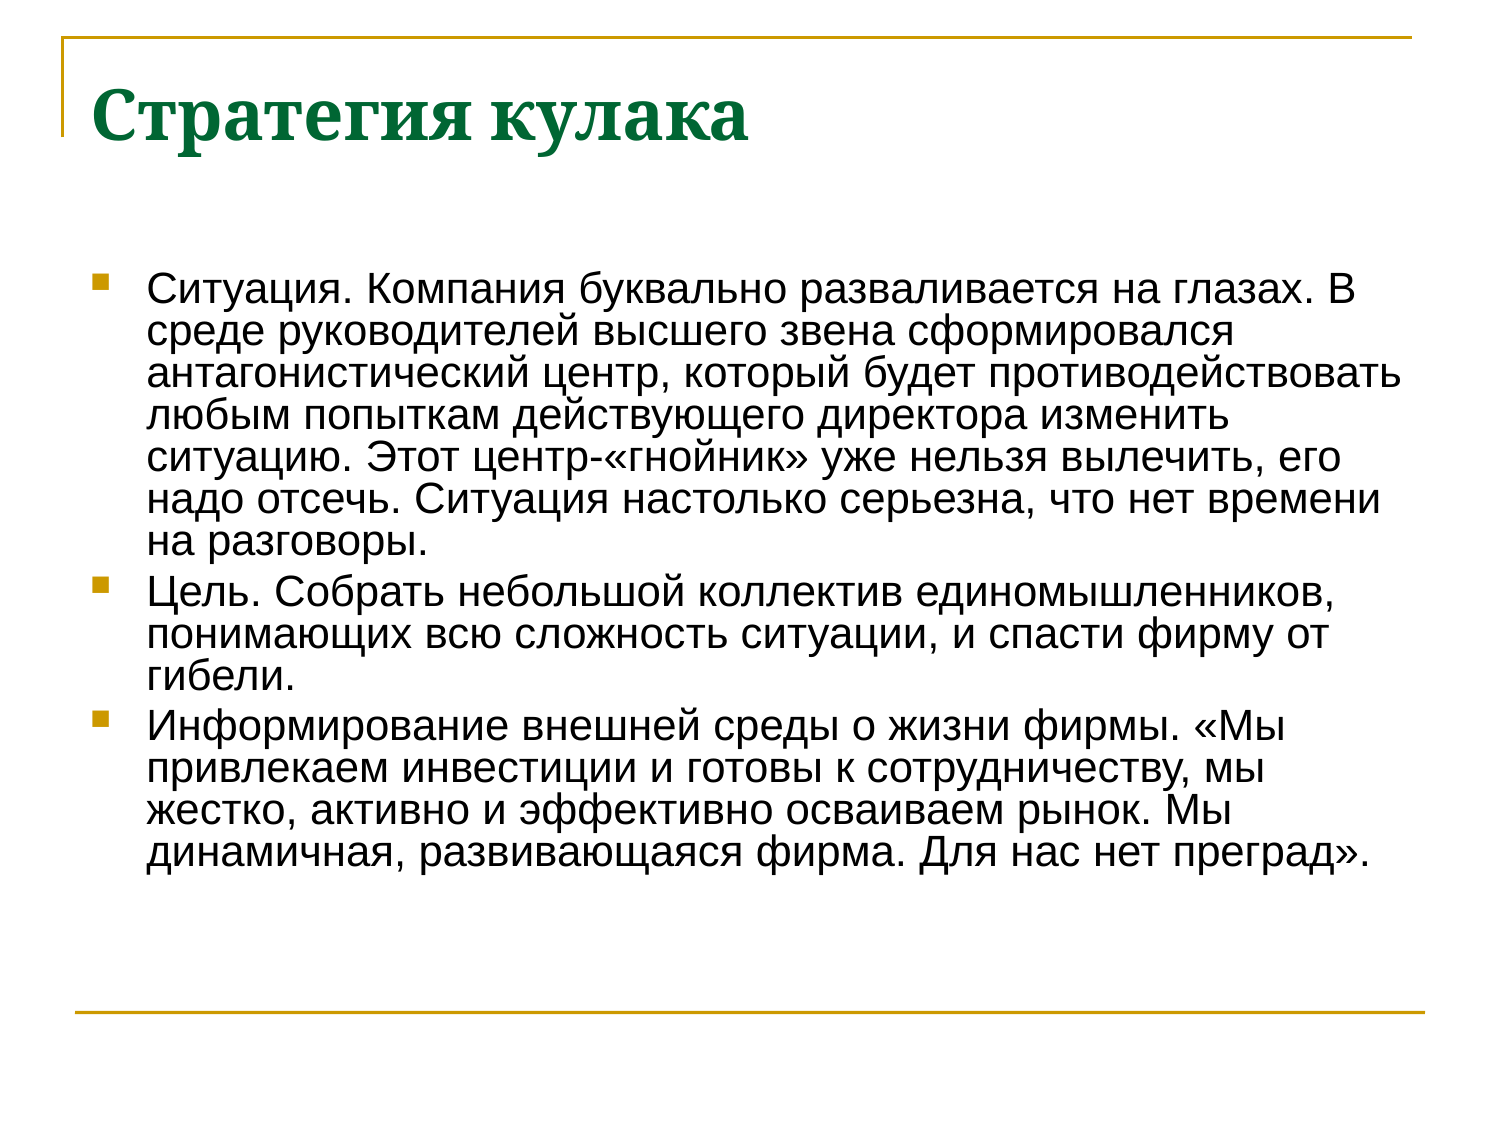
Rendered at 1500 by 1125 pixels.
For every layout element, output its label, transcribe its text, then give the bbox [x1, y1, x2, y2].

title Стратегия кулака [74, 45, 1426, 233]
list Ситуация. Компания буквально разваливается на глазах. В среде руководителей высшего звена сформировался антагонистический центр, который будет противодействовать любым попыткам действующего директора изменить ситуацию. Этот центр-«гнойник» уже нельзя вылечить, его надо отсечь. Ситуация настолько серьезна, что нет времени на разговоры. Цель. Собрать небольшой коллектив единомышленников, понимающих всю сложность ситуации, и спасти фирму от гибели. Информирование внешней среды о жизни фирмы. «Мы привлекаем инвестиции и готовы к сотрудничеству, мы жестко, активно и эффективно осваиваем рынок. Мы динамичная, развивающаяся фирма. Для нас нет преград». [74, 262, 1426, 1006]
